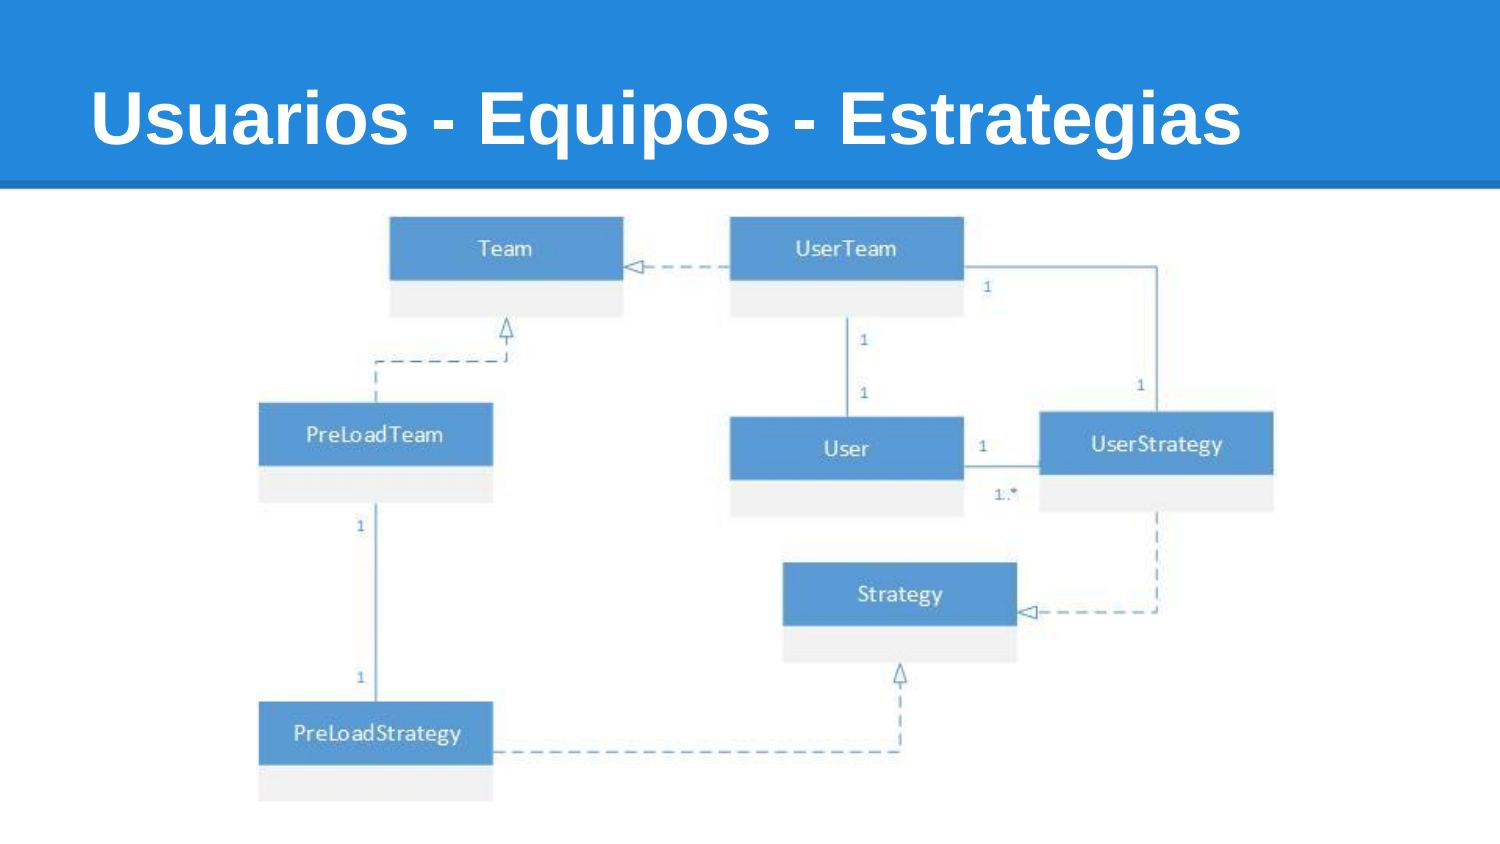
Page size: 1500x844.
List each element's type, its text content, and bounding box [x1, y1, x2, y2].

picture [255, 213, 1277, 806]
title Usuarios - Equipos - Estrategias [75, 33, 1425, 175]
